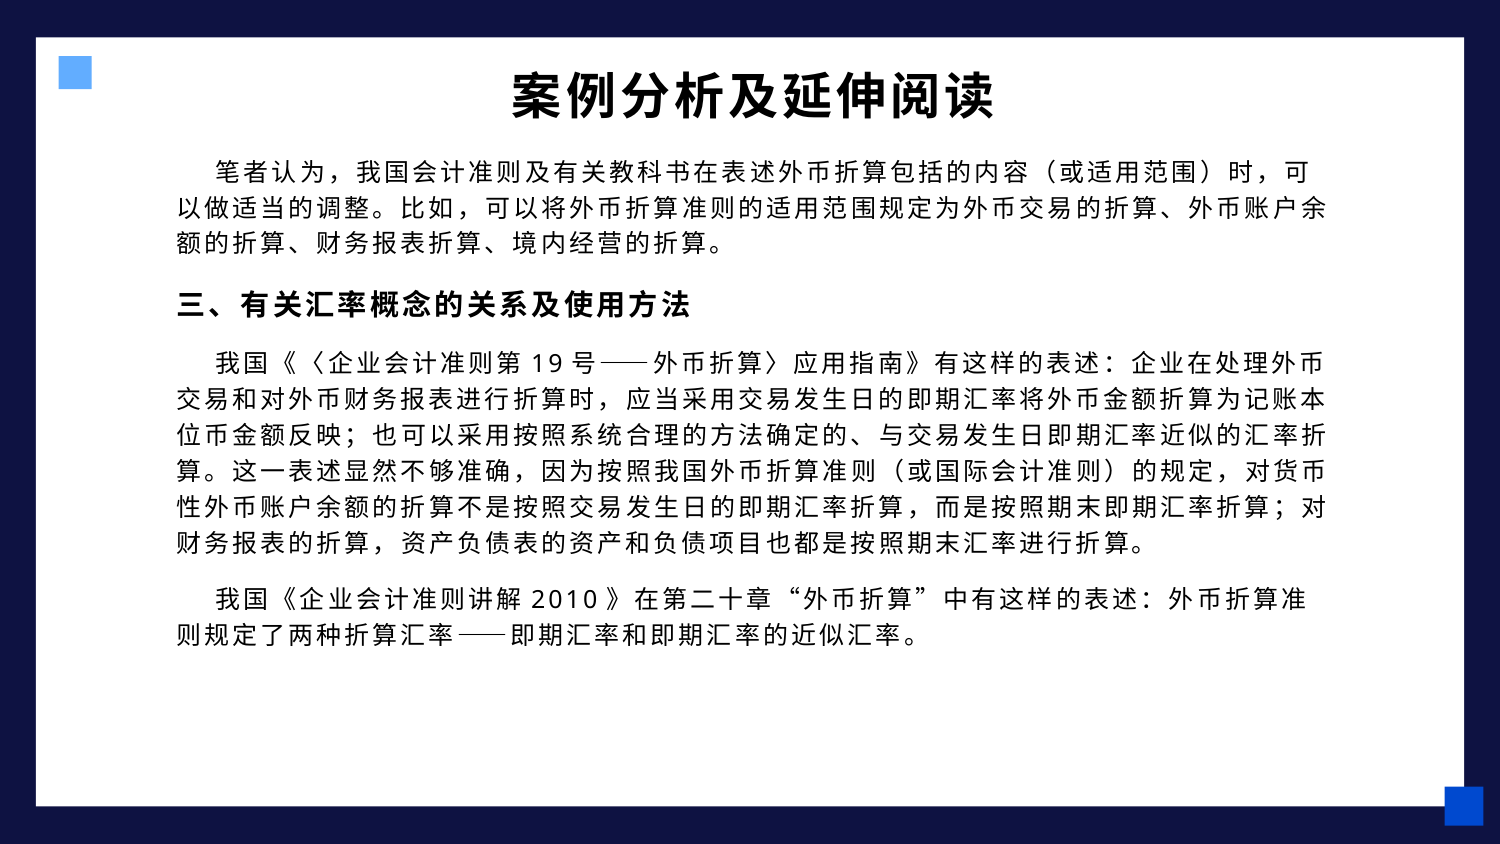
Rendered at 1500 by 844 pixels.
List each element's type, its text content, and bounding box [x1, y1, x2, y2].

title 案例分析及延伸阅读 [159, 43, 1344, 133]
list 笔者认为，我国会计准则及有关教科书在表述外币折算包括的内容（或适用范围）时，可以做适当的调整。比如，可以将外币折算准则的适用范围规定为外币交易的折算、外币账户余额的折算、财务报表折算、境内经营的折算。 三、有关汇率概念的关系及使用方法 我国《〈企业会计准则第19号——外币折算〉应用指南》有这样的表述：企业在处理外币交易和对外币财务报表进行折算时，应当采用交易发生日的即期汇率将外币金额折算为记账本位币金额反映；也可以采用按照系统合理的方法确定的、与交易发生日即期汇率近似的汇率折算。这一表述显然不够准确，因为按照我国外币折算准则（或国际会计准则）的规定，对货币性外币账户余额的折算不是按照交易发生日的即期汇率折算，而是按照期末即期汇率折算；对财务报表的折算，资产负债表的资产和负债项目也都是按照期末汇率进行折算。 我国《企业会计准则讲解2010》在第二十章“外币折算”中有这样的表述：外币折算准则规定了两种折算汇率——即期汇率和即期汇率的近似汇率。 [159, 150, 1344, 718]
